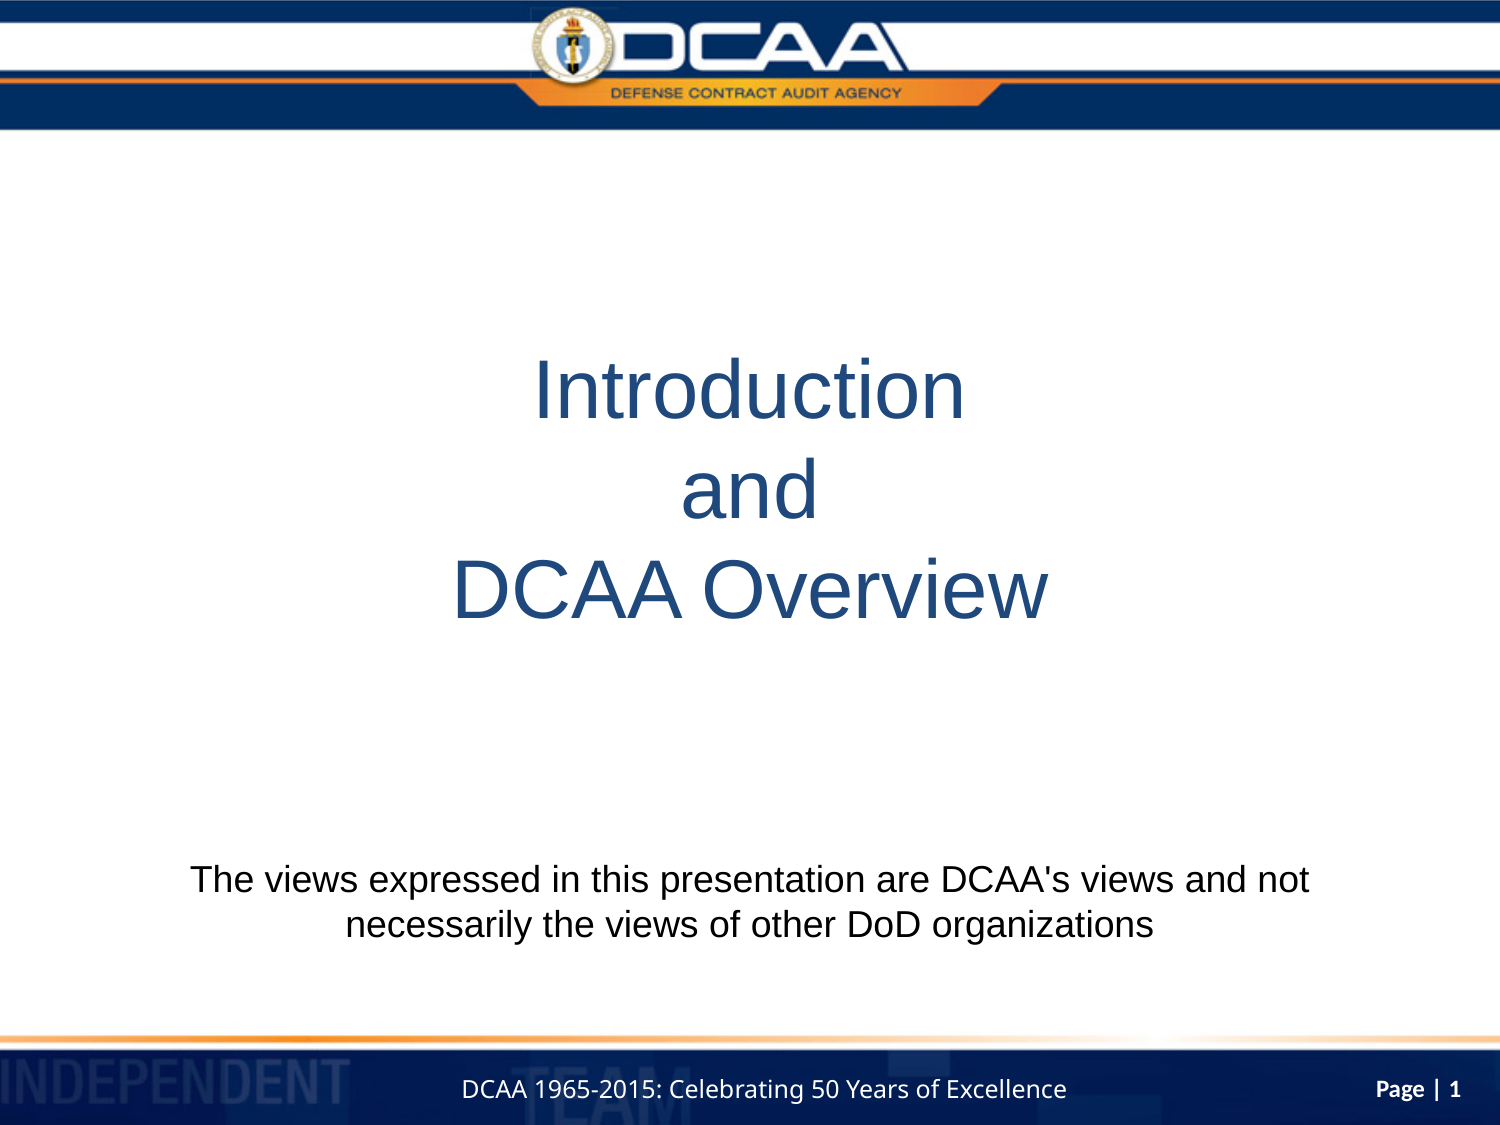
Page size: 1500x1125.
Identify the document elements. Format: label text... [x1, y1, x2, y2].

text_box The views expressed in this presentation are DCAA's views and not necessarily the views of other DoD organizations [112, 848, 1388, 953]
slide_number Page | 1 [1234, 1065, 1477, 1111]
title Introduction and DCAA Overview [112, 327, 1388, 684]
picture [0, 0, 1500, 1125]
text_box DCAA 1965-2015: Celebrating 50 Years of Excellence [446, 1066, 1083, 1112]
